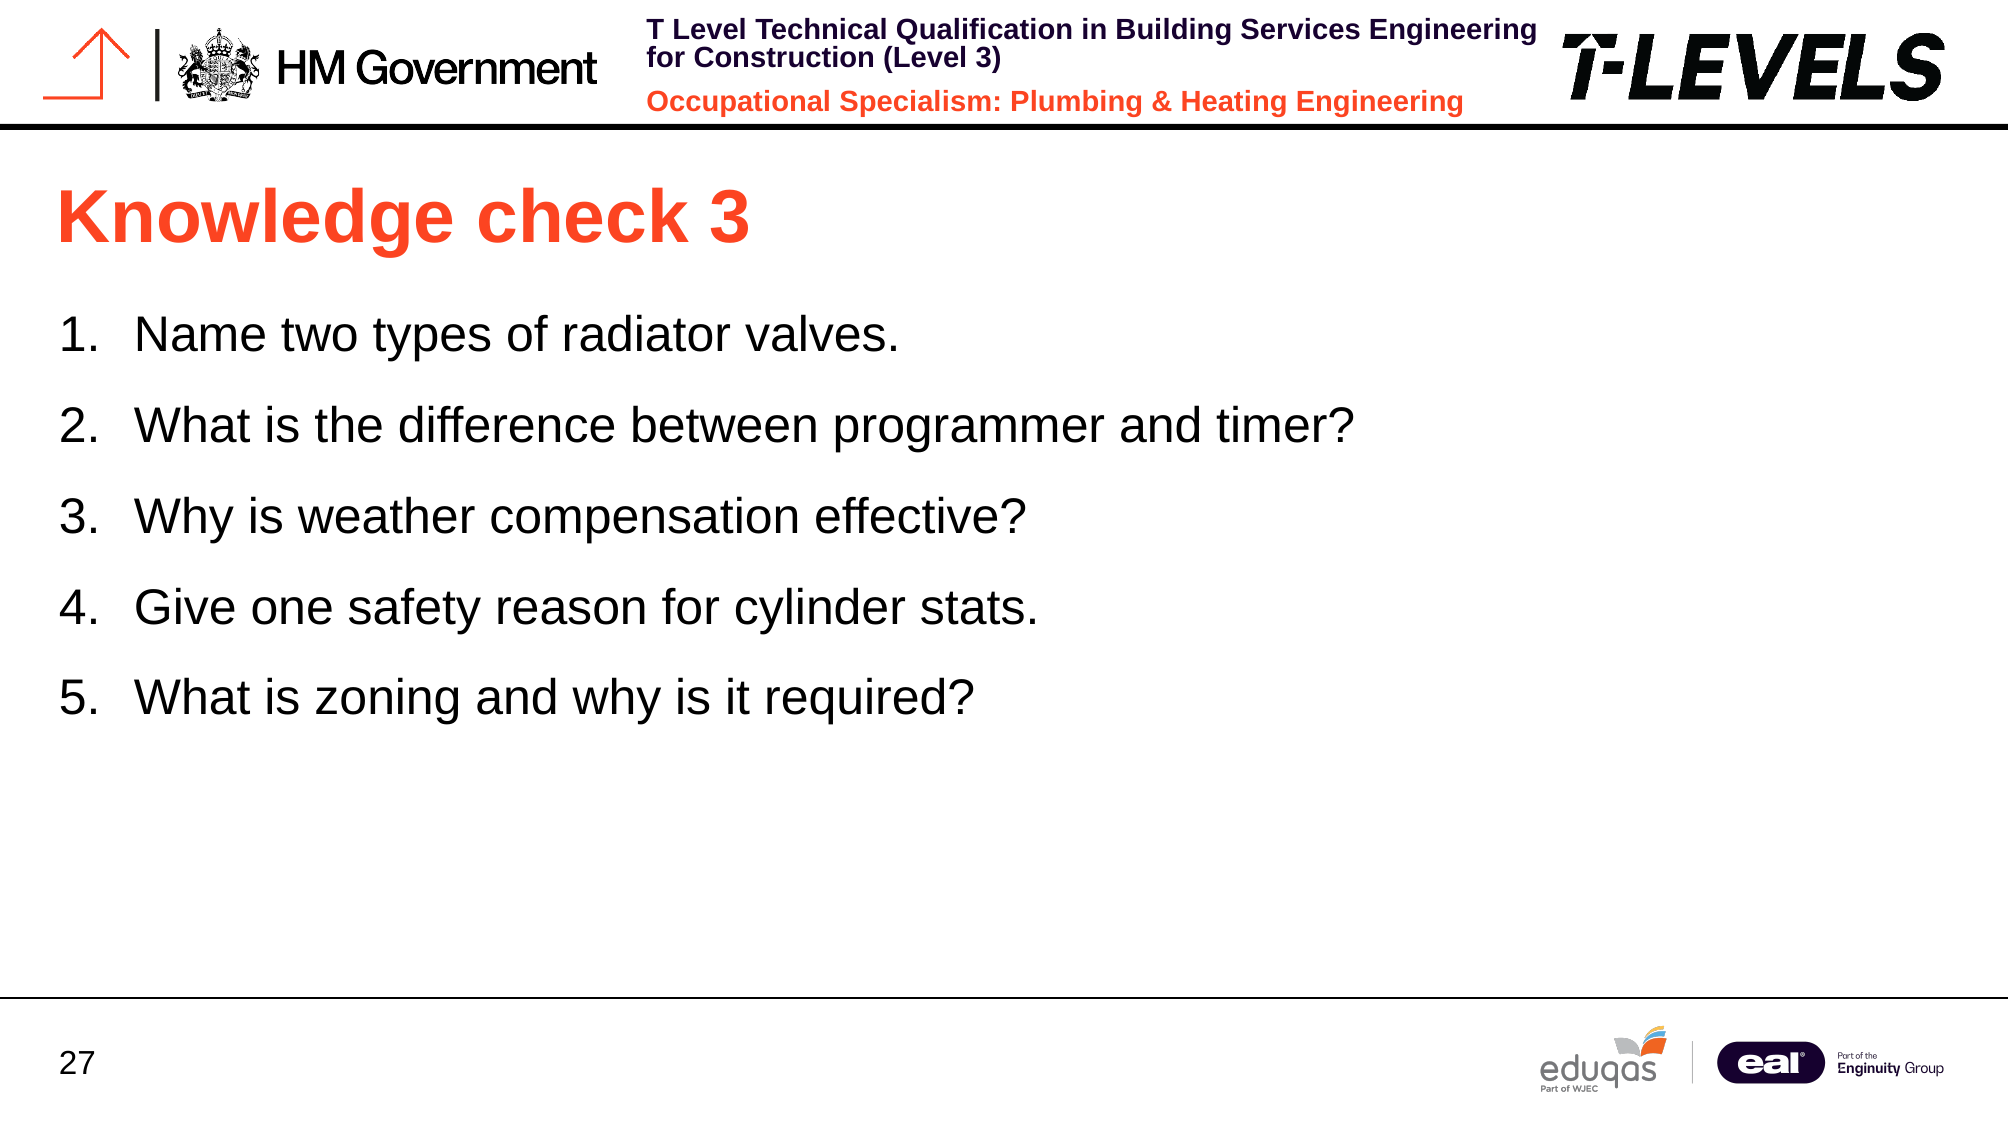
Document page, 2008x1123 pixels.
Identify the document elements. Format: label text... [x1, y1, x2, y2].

picture [38, 27, 136, 100]
picture [1543, 25, 1964, 108]
picture [155, 28, 597, 102]
list Name two types of radiator valves. What is the difference between programmer and timer? Why is weather compensation effective? Give one safety reason for cylinder stats. What is zoning and why is it required? [59, 295, 1595, 956]
title Knowledge check 3 [41, 111, 1949, 314]
picture [1535, 1021, 1949, 1097]
